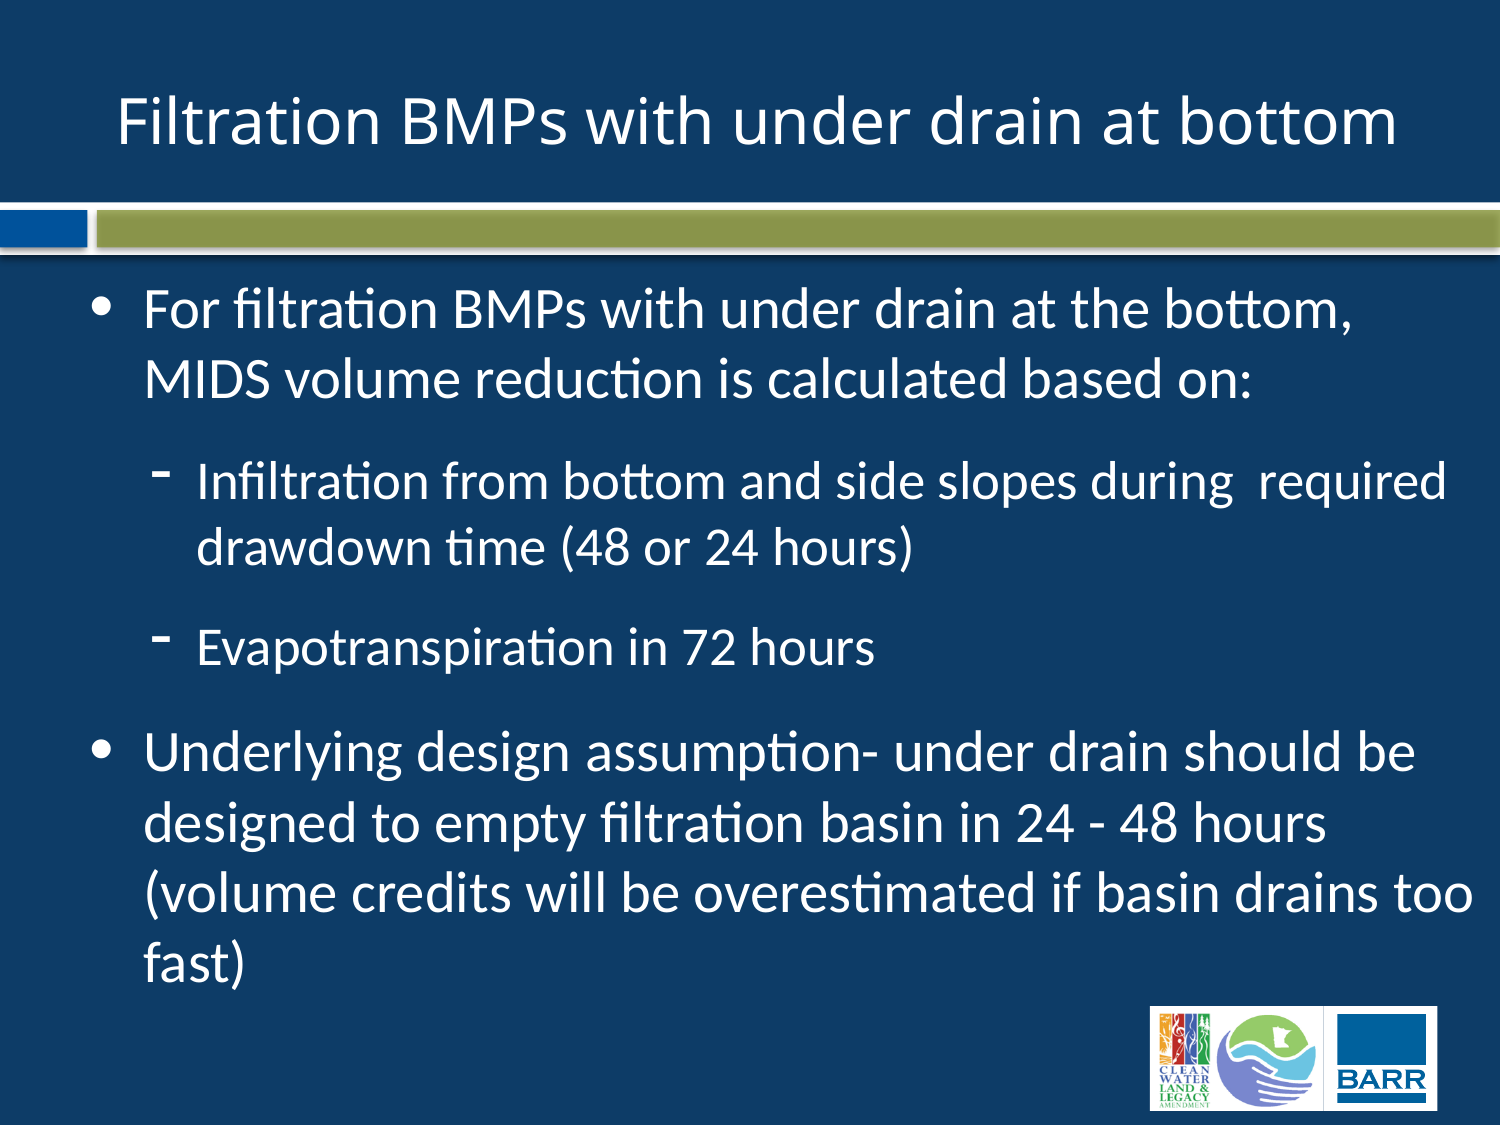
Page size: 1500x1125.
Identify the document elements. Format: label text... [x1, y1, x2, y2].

picture [1149, 1006, 1323, 1111]
list For filtration BMPs with under drain at the bottom, MIDS volume reduction is calculated based on: Infiltration from bottom and side slopes during required drawdown time (48 or 24 hours) Evapotranspiration in 72 hours Underlying design assumption- under drain should be designed to empty filtration basin in 24 - 48 hours (volume credits will be overestimated if basin drains too fast) [75, 262, 1500, 1005]
title Filtration BMPs with under drain at bottom [100, 37, 1438, 200]
